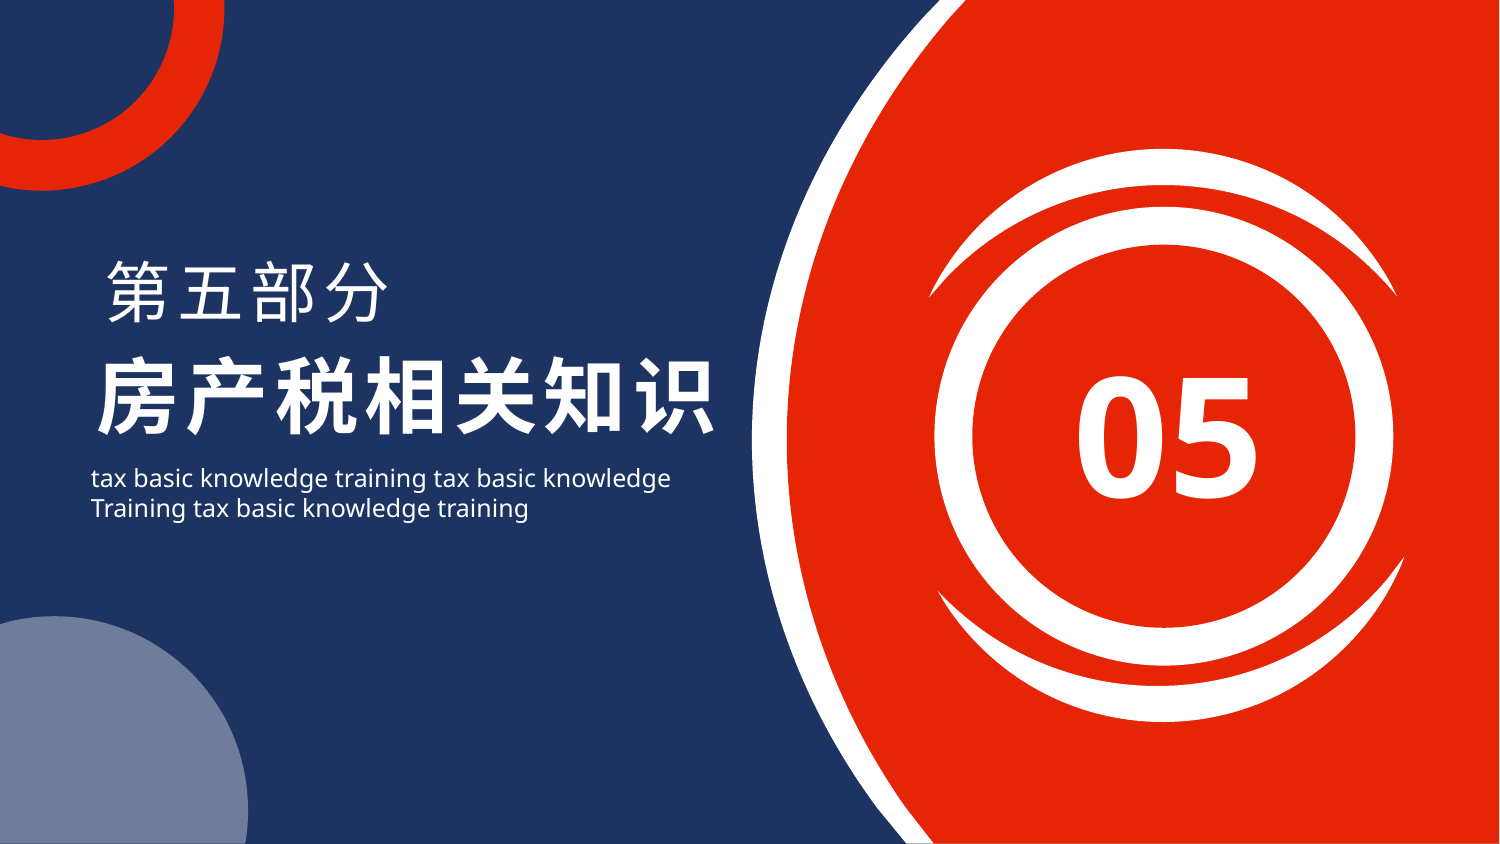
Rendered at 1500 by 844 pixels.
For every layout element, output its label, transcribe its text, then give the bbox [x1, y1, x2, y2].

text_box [934, 103, 1394, 767]
text_box [0, 616, 249, 844]
text_box tax basic knowledge training tax basic knowledge Training tax basic knowledge training [76, 455, 726, 531]
text_box 房产税相关知识 [81, 336, 732, 452]
text_box 第五部分 [89, 243, 406, 339]
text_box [0, 0, 225, 191]
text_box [751, 0, 1500, 844]
